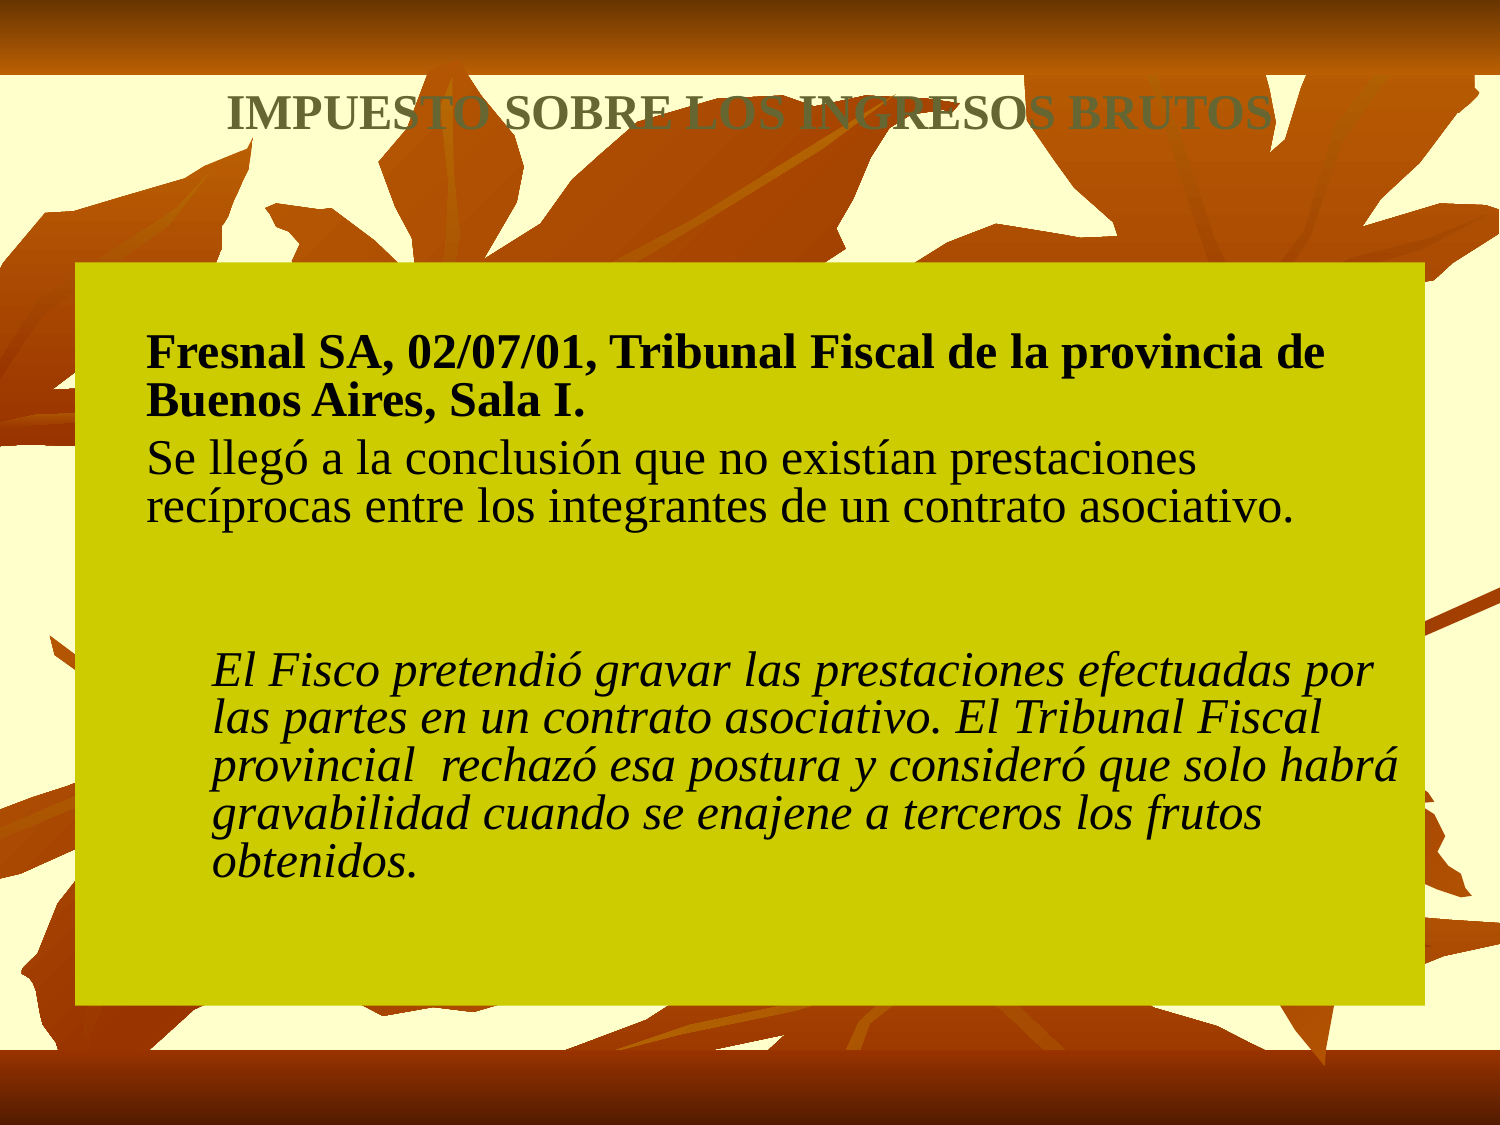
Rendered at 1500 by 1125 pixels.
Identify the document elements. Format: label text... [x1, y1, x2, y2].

list Fresnal SA, 02/07/01, Tribunal Fiscal de la provincia de Buenos Aires, Sala I. Se llegó a la conclusión que no existían prestaciones recíprocas entre los integrantes de un contrato asociativo. El Fisco pretendió gravar las prestaciones efectuadas por las partes en un contrato asociativo. El Tribunal Fiscal provincial rechazó esa postura y consideró que solo habrá gravabilidad cuando se enajene a terceros los frutos obtenidos. [74, 262, 1426, 1006]
title IMPUESTO SOBRE LOS INGRESOS BRUTOS [74, 45, 1426, 234]
